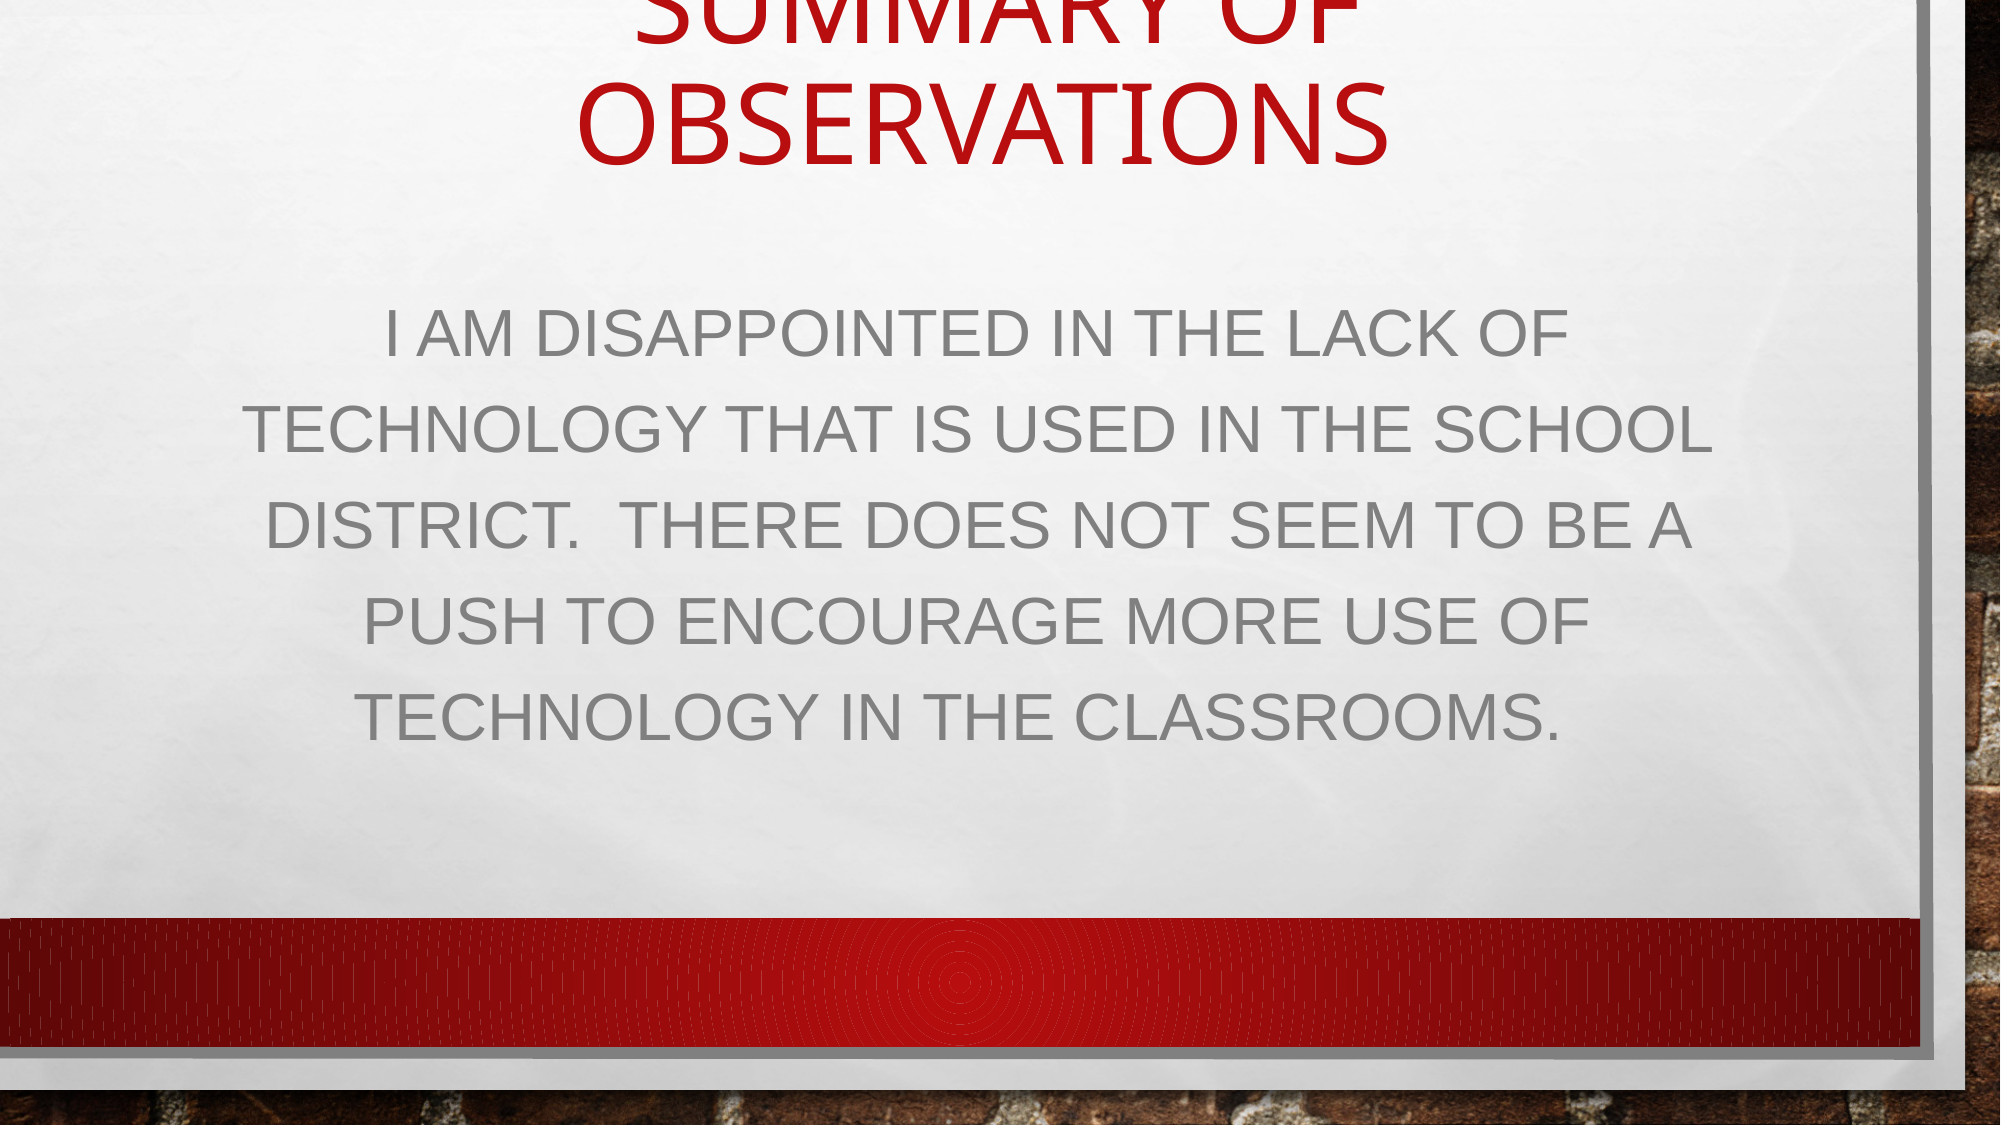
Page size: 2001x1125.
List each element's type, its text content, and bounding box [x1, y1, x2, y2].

title Summary of observations [344, 23, 1651, 197]
list I am disappointed in the lack of technology that is used in the school district. There does not seem to be a push to encourage more use of technology in the classrooms. [196, 266, 1759, 765]
picture [0, 0, 2000, 1125]
